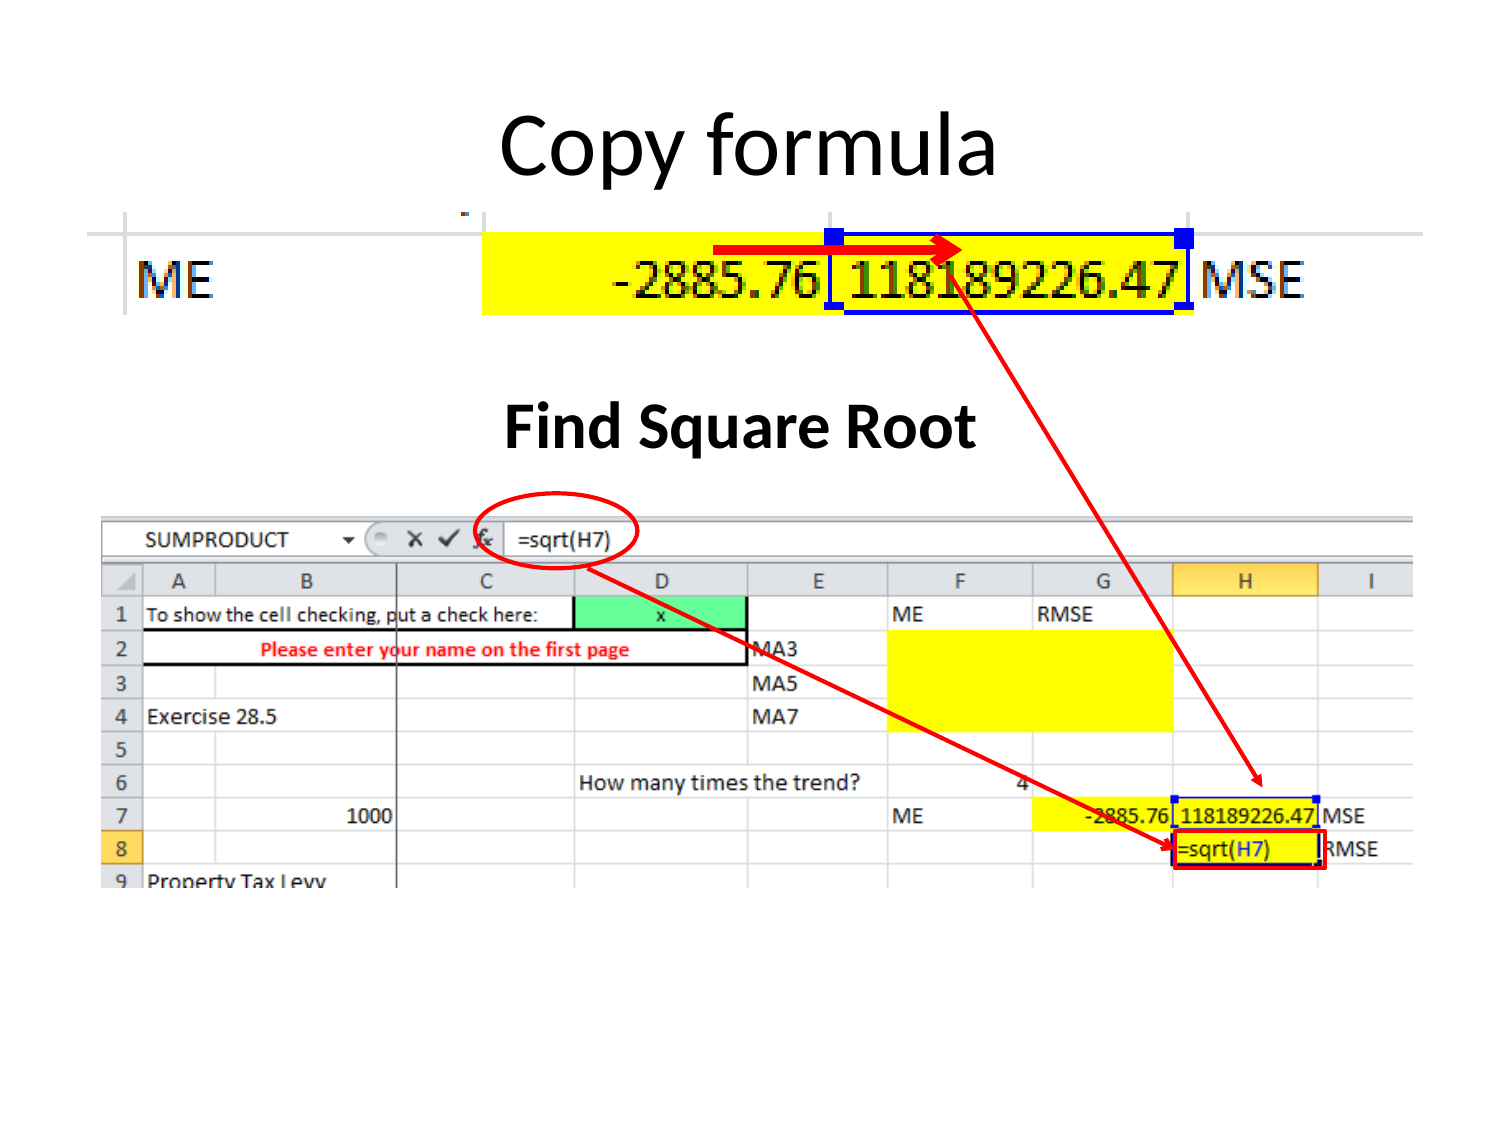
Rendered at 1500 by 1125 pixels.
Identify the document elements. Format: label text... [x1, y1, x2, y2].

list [99, 516, 1413, 888]
text_box [480, 491, 632, 514]
text_box Find Square Root [489, 374, 944, 470]
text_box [587, 568, 1176, 850]
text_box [949, 274, 1263, 788]
picture [87, 212, 1423, 316]
title Copy formula [75, 45, 1425, 233]
